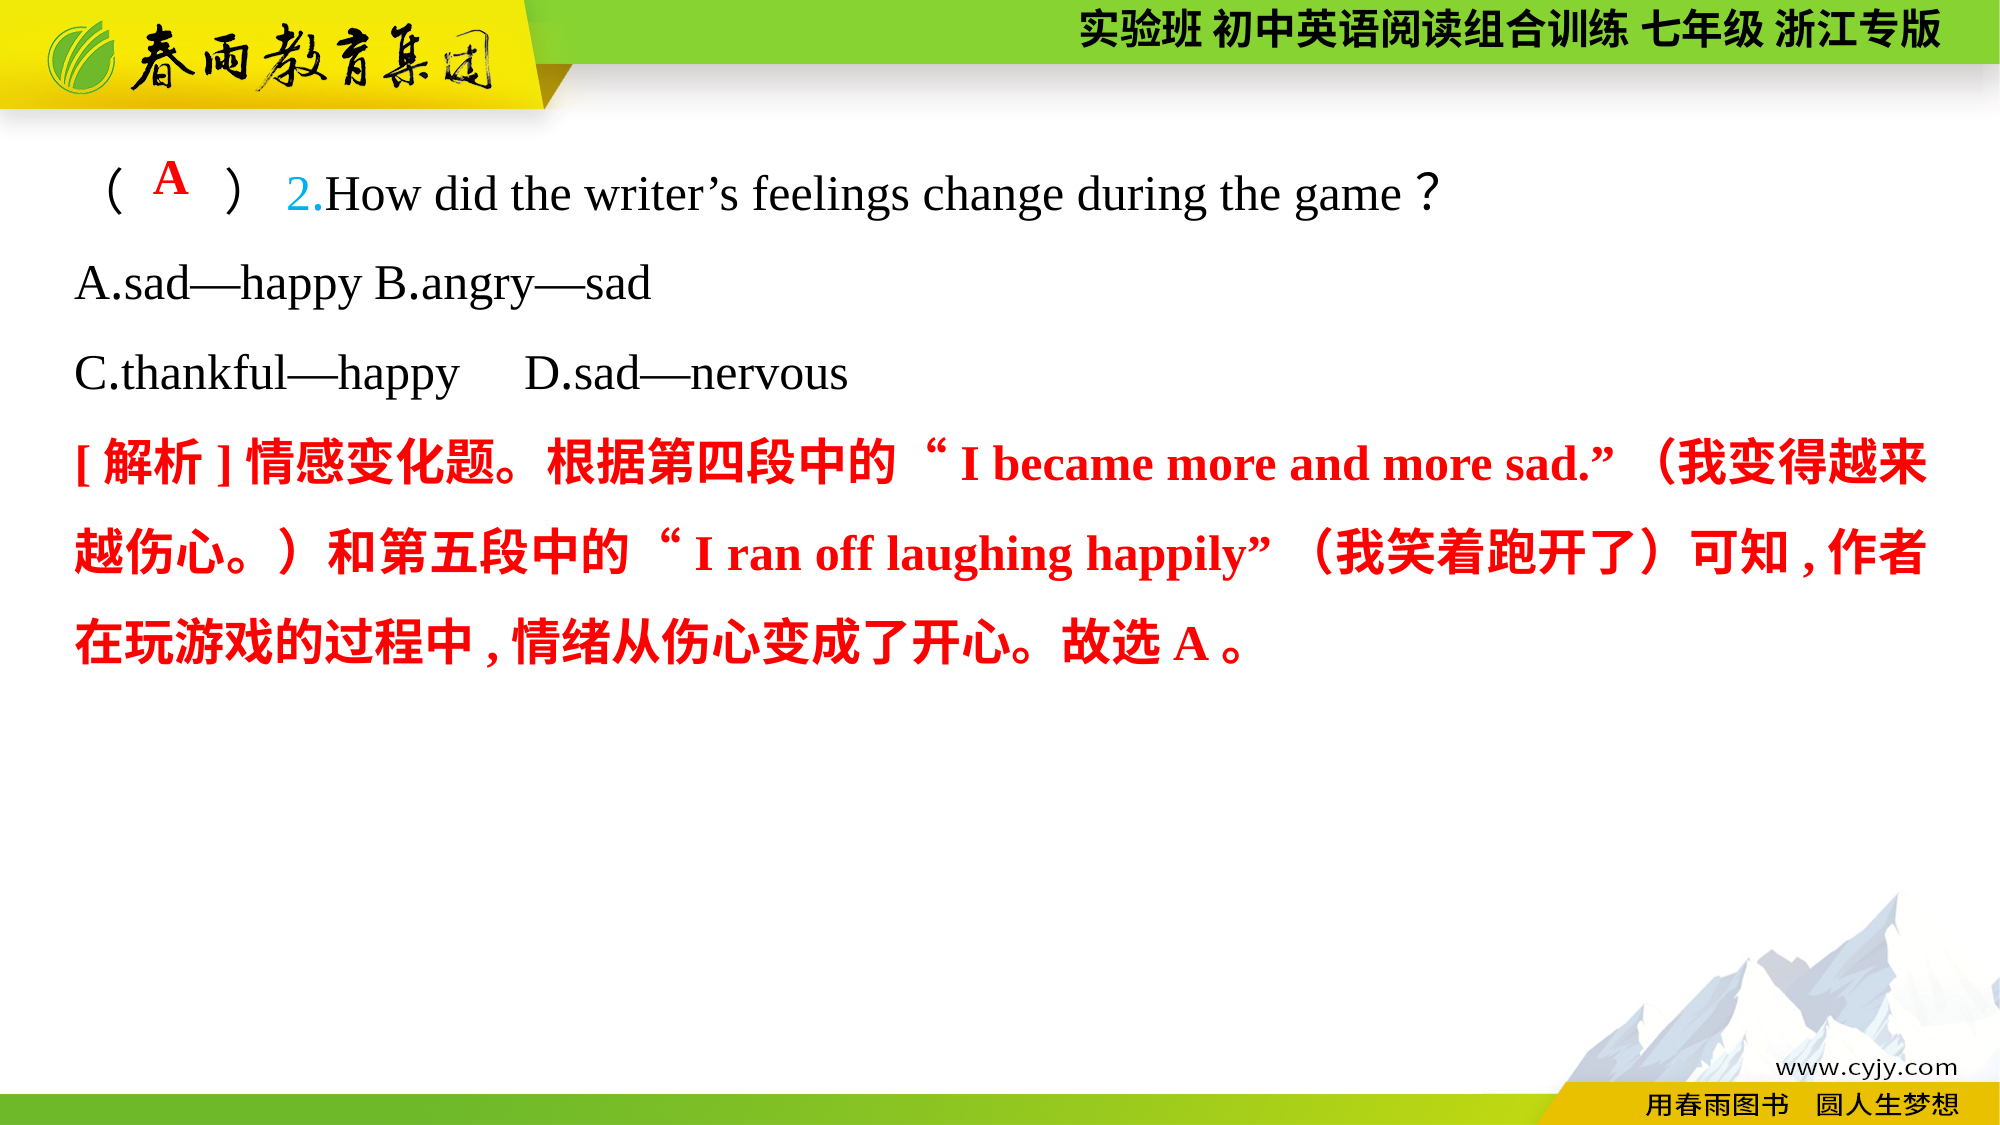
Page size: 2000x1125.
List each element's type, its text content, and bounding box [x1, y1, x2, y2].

text_box A [138, 137, 204, 212]
list （ ）2.How did the writer’s feelings change during the game？ A.sad—happy B.angry—sad C.thankful—happy D.sad—nervous [59, 122, 1944, 392]
text_box [解析]情感变化题。根据第四段中的“I became more and more sad.”（我变得越来越伤心。）和第五段中的“I ran off laughing happily”（我笑着跑开了）可知,作者在玩游戏的过程中,情绪从伤心变成了开心。故选A。 [59, 392, 1944, 678]
picture [0, 0, 2000, 1125]
